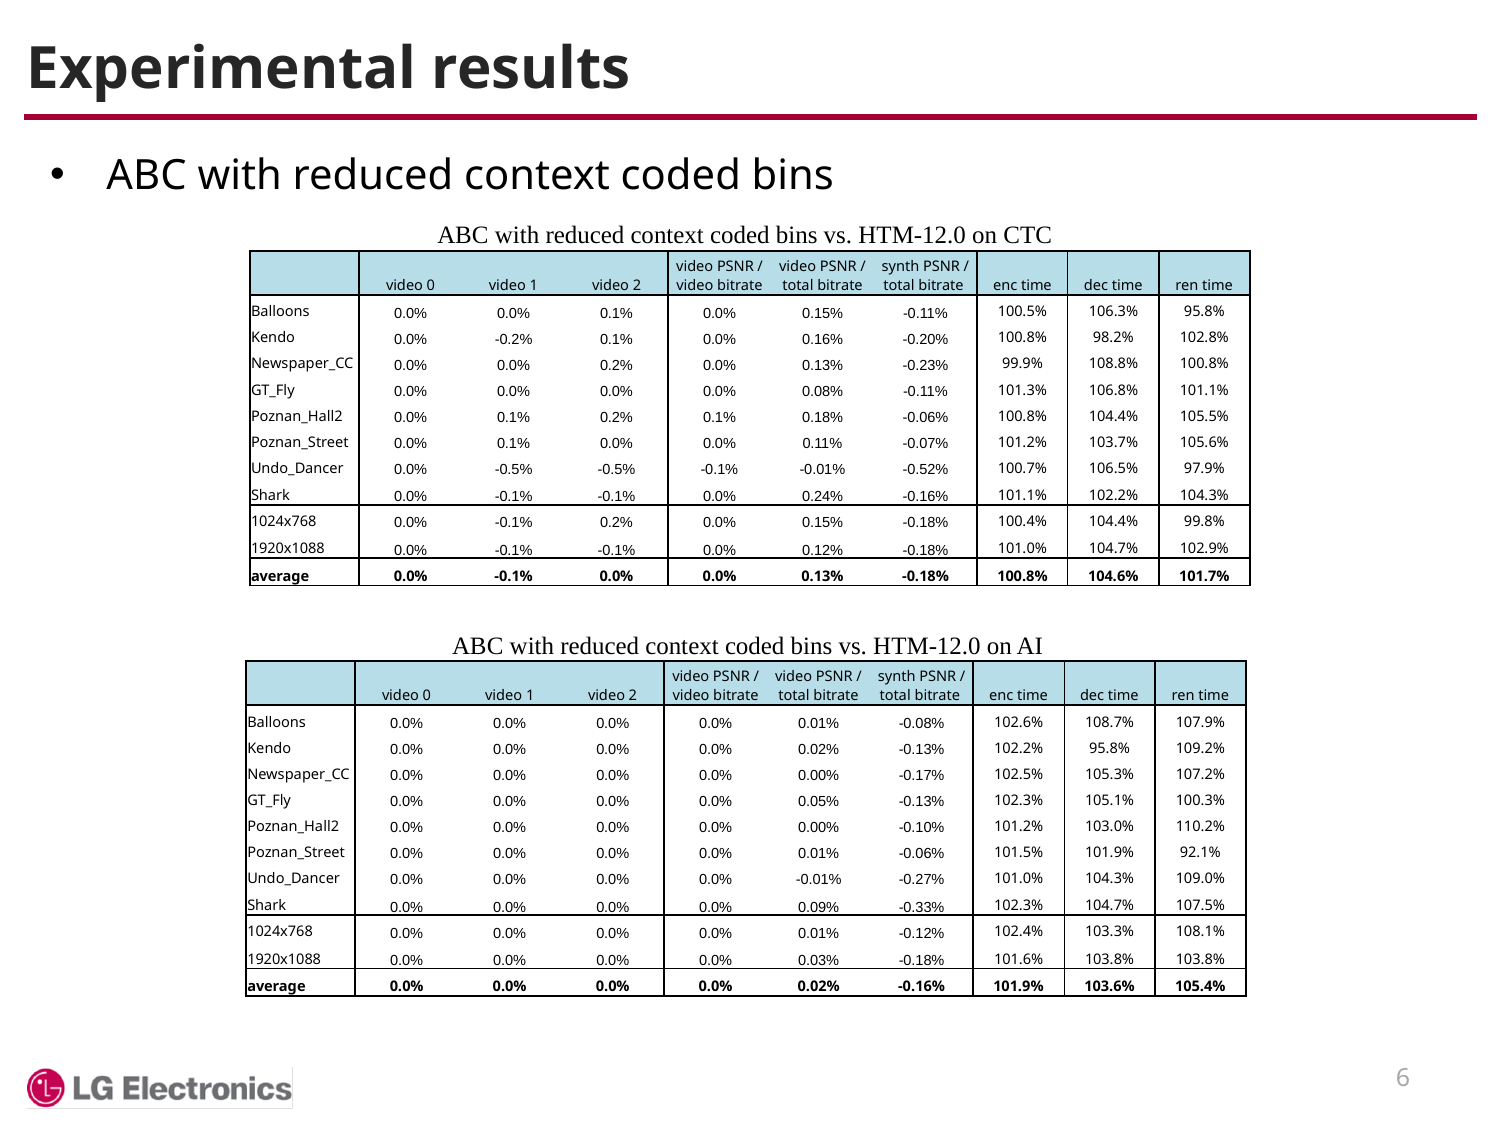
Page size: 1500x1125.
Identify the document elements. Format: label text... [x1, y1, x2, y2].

table_cell 108.1% [1156, 916, 1245, 941]
table_cell Newspaper_CC [251, 347, 358, 373]
text_box ABC with reduced context coded bins vs. HTM-12.0 on CTC [422, 210, 1068, 256]
table_cell 0.11% [771, 425, 874, 452]
table_cell 0.0% [462, 347, 565, 373]
table_cell 0.08% [771, 373, 874, 399]
table_cell 0.0% [669, 531, 771, 557]
table_header video 2 [565, 256, 667, 294]
table_cell 0.0% [665, 706, 767, 731]
table_cell 0.0% [356, 888, 458, 914]
table_cell 0.0% [665, 783, 767, 810]
table_cell 103.6% [1065, 969, 1154, 995]
table_cell 0.0% [458, 969, 561, 995]
table_cell 1920x1088 [251, 531, 358, 557]
table_cell 102.6% [974, 706, 1064, 731]
table_cell 108.8% [1068, 347, 1158, 373]
table_cell 103.3% [1065, 916, 1154, 941]
table_cell 0.0% [565, 425, 667, 452]
table_cell 0.0% [356, 731, 458, 757]
table_cell -0.33% [870, 888, 972, 914]
table_cell average [247, 969, 354, 995]
table_cell Balloons [247, 706, 354, 731]
table_cell 98.2% [1068, 321, 1158, 347]
table_cell -0.16% [874, 478, 976, 504]
table_cell 102.8% [1160, 321, 1249, 347]
table_cell 100.8% [978, 559, 1067, 585]
table_cell 102.3% [974, 888, 1064, 914]
table_cell 0.2% [565, 347, 667, 373]
table_cell -0.11% [874, 296, 976, 321]
slide_number 6 [1074, 1054, 1425, 1103]
table_cell 0.12% [771, 531, 874, 557]
table_cell -0.01% [771, 452, 874, 478]
table_cell 101.2% [978, 425, 1067, 452]
table_cell 102.2% [974, 731, 1064, 757]
table_cell 0.0% [561, 888, 663, 914]
table_cell 101.1% [1160, 373, 1249, 399]
table_cell 106.8% [1068, 373, 1158, 399]
table_header video 2 [561, 668, 663, 704]
table_cell 0.0% [665, 836, 767, 862]
table_cell Undo_Dancer [247, 862, 354, 888]
table_cell 0.1% [462, 399, 565, 425]
table_cell 109.2% [1156, 731, 1245, 757]
table_cell 103.7% [1068, 425, 1158, 452]
table_cell 0.0% [669, 347, 771, 373]
table_cell 0.0% [665, 757, 767, 783]
table_cell 0.0% [669, 559, 771, 585]
table_cell 0.05% [767, 783, 870, 810]
table_cell 0.0% [565, 559, 667, 585]
table_cell -0.10% [870, 810, 972, 836]
table_cell -0.01% [767, 862, 870, 888]
table_cell Poznan_Street [247, 836, 354, 862]
table_cell -0.06% [870, 836, 972, 862]
table_cell 0.0% [669, 321, 771, 347]
table_header [251, 252, 358, 294]
table_cell 0.1% [565, 321, 667, 347]
table_header video 0 [356, 662, 458, 704]
text_box ABC with reduced context coded bins vs. HTM-12.0 on AI [437, 622, 1059, 668]
table_cell 0.1% [565, 296, 667, 321]
table_cell 101.2% [974, 810, 1064, 836]
table_cell 0.0% [356, 783, 458, 810]
table_cell 0.0% [360, 296, 462, 321]
table_cell -0.1% [565, 531, 667, 557]
table_cell 0.02% [767, 969, 870, 995]
table_cell 103.8% [1065, 941, 1154, 968]
table_cell 0.0% [360, 399, 462, 425]
table_cell 0.0% [356, 757, 458, 783]
table_cell 0.0% [458, 836, 561, 862]
table_cell 0.0% [561, 706, 663, 731]
table_cell average [251, 559, 358, 585]
table_cell 97.9% [1160, 452, 1249, 478]
table_cell 0.0% [665, 969, 767, 995]
table_cell Kendo [251, 321, 358, 347]
table_cell 0.0% [561, 969, 663, 995]
table_cell Shark [247, 888, 354, 914]
table_cell 1920x1088 [247, 941, 354, 968]
table_cell 108.7% [1065, 706, 1154, 731]
table_cell 0.0% [458, 810, 561, 836]
title Experimental results [11, 23, 1465, 108]
table_cell 101.1% [978, 478, 1067, 504]
table_cell 0.0% [360, 373, 462, 399]
table_cell 0.0% [665, 862, 767, 888]
table_cell 0.0% [356, 810, 458, 836]
table_cell 0.0% [458, 731, 561, 757]
table_cell GT_Fly [251, 373, 358, 399]
table_cell 101.7% [1160, 559, 1249, 585]
table_cell 99.8% [1160, 506, 1249, 531]
table_header dec time [1065, 662, 1154, 704]
table_cell 106.5% [1068, 452, 1158, 478]
table_cell 0.0% [462, 296, 565, 321]
table_cell 103.8% [1156, 941, 1245, 968]
table_header enc time [978, 256, 1067, 294]
table_cell -0.1% [462, 531, 565, 557]
table_cell -0.1% [462, 478, 565, 504]
table_cell 105.3% [1065, 757, 1154, 783]
table_cell 102.9% [1160, 531, 1249, 557]
table_cell 0.0% [458, 941, 561, 968]
table_header video PSNR / total bitrate [767, 668, 870, 704]
table_cell 100.3% [1156, 783, 1245, 810]
table_cell Balloons [251, 296, 358, 321]
table_cell 104.4% [1068, 399, 1158, 425]
table_cell 0.13% [771, 347, 874, 373]
table_cell -0.23% [874, 347, 976, 373]
table_cell 107.9% [1156, 706, 1245, 731]
table_cell 110.2% [1156, 810, 1245, 836]
table_cell -0.08% [870, 706, 972, 731]
table_cell 105.5% [1160, 399, 1249, 425]
table_cell Kendo [247, 731, 354, 757]
table_cell 106.3% [1068, 296, 1158, 321]
table_cell -0.11% [874, 373, 976, 399]
table_cell 107.5% [1156, 888, 1245, 914]
table_cell 104.3% [1065, 862, 1154, 888]
table_header video 0 [360, 252, 462, 294]
table_cell 104.4% [1068, 506, 1158, 531]
table_cell 0.1% [462, 425, 565, 452]
table_cell 0.15% [771, 296, 874, 321]
table_cell 0.0% [669, 296, 771, 321]
table_cell 104.7% [1068, 531, 1158, 557]
table_cell -0.2% [462, 321, 565, 347]
table_cell 0.0% [356, 706, 458, 731]
table_cell 0.09% [767, 888, 870, 914]
table_header [247, 662, 354, 704]
table_cell 0.0% [669, 478, 771, 504]
table_cell 0.0% [360, 425, 462, 452]
table_header video 1 [462, 256, 565, 294]
table_cell 101.0% [974, 862, 1064, 888]
table_cell Shark [251, 478, 358, 504]
table_cell -0.27% [870, 862, 972, 888]
table_header video 1 [458, 668, 561, 704]
table_cell -0.17% [870, 757, 972, 783]
table_header synth PSNR / total bitrate [870, 668, 972, 704]
table_cell 0.0% [669, 373, 771, 399]
table_header dec time [1068, 252, 1158, 294]
table_cell 0.0% [665, 888, 767, 914]
table_cell 92.1% [1156, 836, 1245, 862]
table_cell 0.2% [565, 399, 667, 425]
table_cell 95.8% [1160, 296, 1249, 321]
table_cell 101.9% [974, 969, 1064, 995]
table_cell 0.0% [458, 706, 561, 731]
table_cell 0.0% [665, 731, 767, 757]
table_cell 0.00% [767, 810, 870, 836]
table_cell -0.13% [870, 731, 972, 757]
table_cell 0.0% [458, 916, 561, 941]
table_cell 0.0% [360, 347, 462, 373]
picture [26, 1066, 293, 1109]
table_cell 1024x768 [247, 916, 354, 941]
table_cell 0.15% [771, 506, 874, 531]
table_cell 100.4% [978, 506, 1067, 531]
table_cell 0.0% [669, 425, 771, 452]
table_cell 0.0% [356, 969, 458, 995]
table_cell 0.0% [561, 731, 663, 757]
table_cell 102.3% [974, 783, 1064, 810]
table_cell 104.3% [1160, 478, 1249, 504]
table_cell 0.2% [565, 506, 667, 531]
table_header video PSNR / video bitrate [669, 256, 771, 294]
table_cell 0.0% [356, 916, 458, 941]
table_cell 0.0% [665, 941, 767, 968]
table_cell 0.0% [561, 757, 663, 783]
table_cell 0.02% [767, 731, 870, 757]
table_cell 0.0% [360, 531, 462, 557]
table_cell 0.0% [458, 757, 561, 783]
list ABC with reduced context coded bins [35, 140, 1465, 1043]
table_cell 100.8% [978, 399, 1067, 425]
table_cell 0.0% [565, 373, 667, 399]
table_cell 0.0% [356, 836, 458, 862]
table_cell 0.1% [669, 399, 771, 425]
table_cell 104.6% [1068, 559, 1158, 585]
table_cell 100.8% [1160, 347, 1249, 373]
table_cell 107.2% [1156, 757, 1245, 783]
table_cell -0.1% [669, 452, 771, 478]
table_cell -0.18% [874, 531, 976, 557]
table_cell -0.52% [874, 452, 976, 478]
table_cell Poznan_Street [251, 425, 358, 452]
table_cell 103.0% [1065, 810, 1154, 836]
table_cell 0.16% [771, 321, 874, 347]
table_cell 0.0% [360, 452, 462, 478]
table_cell 0.18% [771, 399, 874, 425]
table_cell Newspaper_CC [247, 757, 354, 783]
table_cell 0.0% [360, 559, 462, 585]
table_cell -0.1% [462, 506, 565, 531]
table_cell 105.1% [1065, 783, 1154, 810]
table_cell 0.0% [669, 506, 771, 531]
table_cell 104.7% [1065, 888, 1154, 914]
table_cell 0.0% [356, 862, 458, 888]
table_cell -0.07% [874, 425, 976, 452]
table_cell 101.5% [974, 836, 1064, 862]
table_cell -0.16% [870, 969, 972, 995]
table_cell 0.01% [767, 706, 870, 731]
table_cell 102.2% [1068, 478, 1158, 504]
table_cell 0.24% [771, 478, 874, 504]
table_cell 101.0% [978, 531, 1067, 557]
table_cell 0.13% [771, 559, 874, 585]
table_cell -0.13% [870, 783, 972, 810]
table_cell 105.6% [1160, 425, 1249, 452]
table_cell 0.0% [561, 916, 663, 941]
table_cell -0.18% [874, 559, 976, 585]
table_cell 95.8% [1065, 731, 1154, 757]
table_cell 0.0% [458, 862, 561, 888]
table_cell 101.9% [1065, 836, 1154, 862]
table_cell Poznan_Hall2 [251, 399, 358, 425]
table_cell 0.0% [360, 321, 462, 347]
table_cell 0.0% [462, 373, 565, 399]
table_cell 0.0% [665, 810, 767, 836]
table_cell 0.00% [767, 757, 870, 783]
table_cell Poznan_Hall2 [247, 810, 354, 836]
table_cell 0.0% [561, 836, 663, 862]
table_cell 99.9% [978, 347, 1067, 373]
table_cell 0.01% [767, 836, 870, 862]
table_cell 0.0% [458, 888, 561, 914]
table_cell 0.0% [356, 941, 458, 968]
table_cell 102.4% [974, 916, 1064, 941]
table_cell 0.0% [665, 916, 767, 941]
table_cell 100.5% [978, 296, 1067, 321]
table_header enc time [974, 662, 1064, 704]
table_header ren time [1156, 662, 1245, 704]
table_cell GT_Fly [247, 783, 354, 810]
table_cell -0.20% [874, 321, 976, 347]
table_cell 101.6% [974, 941, 1064, 968]
table_cell -0.18% [870, 941, 972, 968]
table_cell -0.1% [462, 559, 565, 585]
table_cell -0.06% [874, 399, 976, 425]
table_cell 0.0% [360, 506, 462, 531]
table_cell 105.4% [1156, 969, 1245, 995]
table_header ren time [1160, 252, 1249, 294]
table_cell 0.0% [360, 478, 462, 504]
table_header video PSNR / video bitrate [665, 668, 767, 704]
table_cell Undo_Dancer [251, 452, 358, 478]
table_cell 102.5% [974, 757, 1064, 783]
table_cell 100.8% [978, 321, 1067, 347]
table_cell 0.0% [561, 810, 663, 836]
table_header synth PSNR / total bitrate [874, 256, 976, 294]
table_cell 0.0% [561, 941, 663, 968]
table_cell 1024x768 [251, 506, 358, 531]
table_cell 0.0% [458, 783, 561, 810]
table_cell 109.0% [1156, 862, 1245, 888]
table_header video PSNR / total bitrate [771, 256, 874, 294]
table_cell 0.0% [561, 783, 663, 810]
table_cell -0.5% [462, 452, 565, 478]
table_cell -0.12% [870, 916, 972, 941]
table_cell 101.3% [978, 373, 1067, 399]
table_cell 0.0% [561, 862, 663, 888]
table_cell -0.5% [565, 452, 667, 478]
table_cell -0.1% [565, 478, 667, 504]
table_cell 0.03% [767, 941, 870, 968]
table_cell 100.7% [978, 452, 1067, 478]
table_cell 0.01% [767, 916, 870, 941]
table_cell -0.18% [874, 506, 976, 531]
